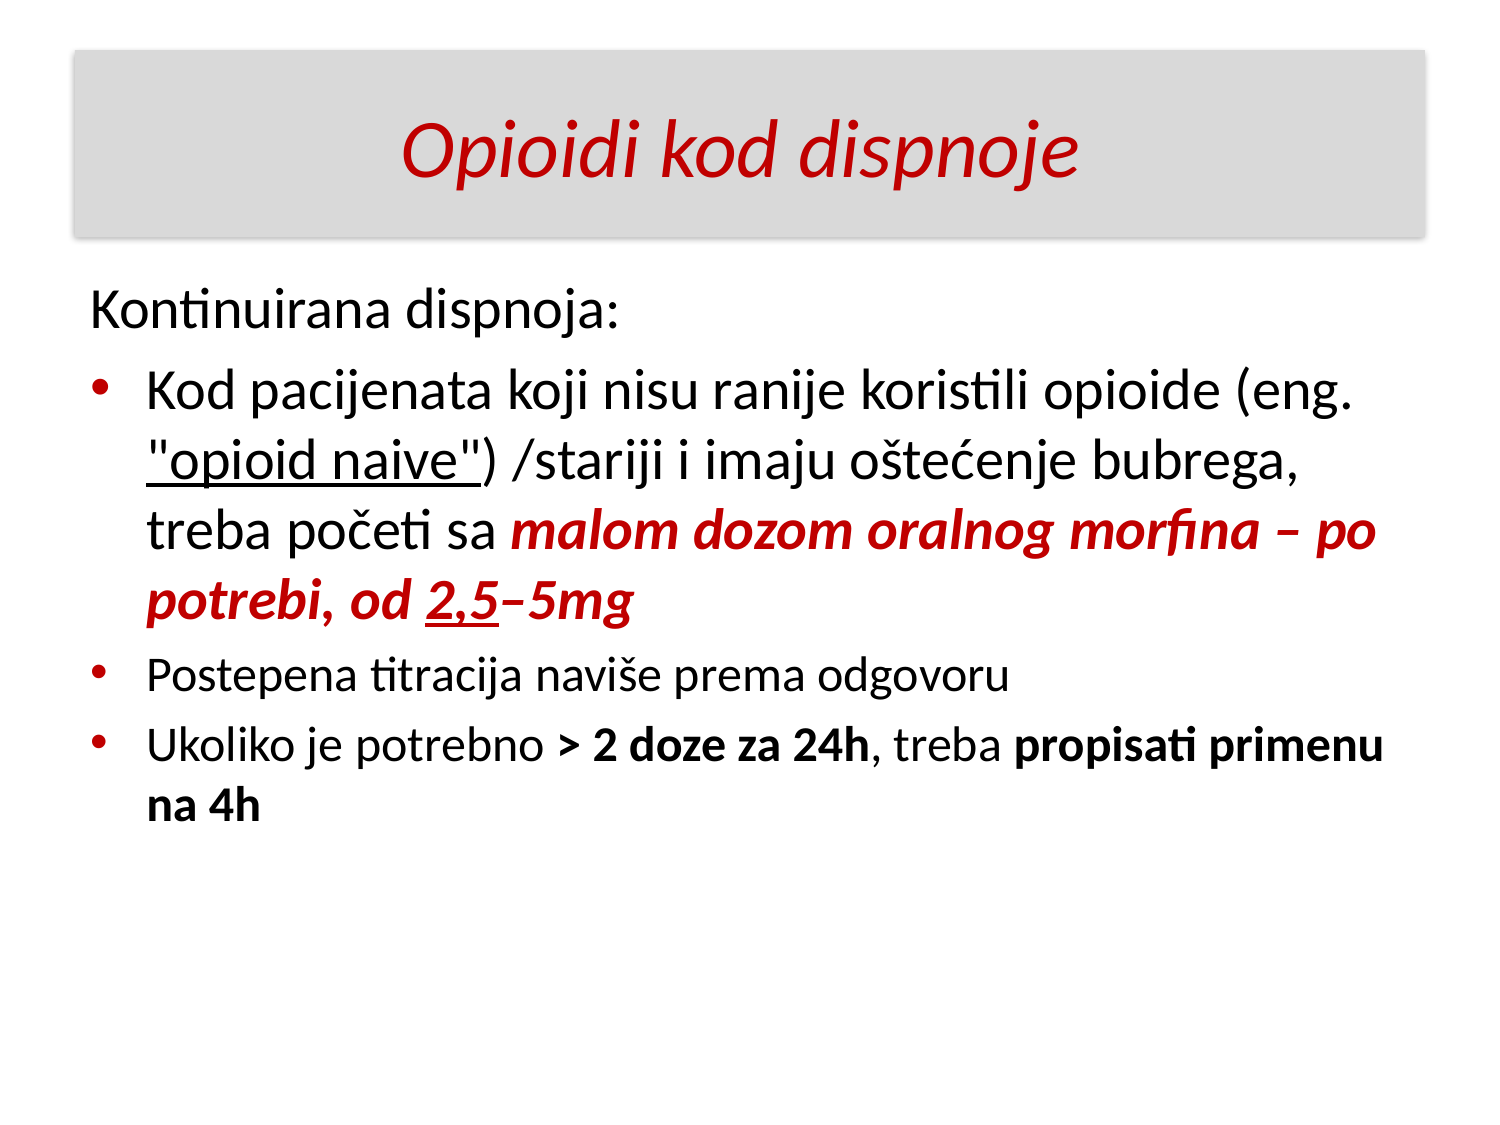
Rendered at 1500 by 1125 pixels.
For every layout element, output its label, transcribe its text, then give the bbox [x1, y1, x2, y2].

text_box Opioidi kod dispnoje [74, 50, 1425, 238]
list Kontinuirana dispnoja: Kod pacijenata koji nisu ranije koristili opioide (eng. "opioid naive") /stariji i imaju oštećenje bubrega, treba početi sa malom dozom oralnog morfina – po potrebi, od 2,5–5mg Postepena titracija naviše prema odgovoru Ukoliko je potrebno > 2 doze za 24h, treba propisati primenu na 4h [75, 262, 1425, 1005]
